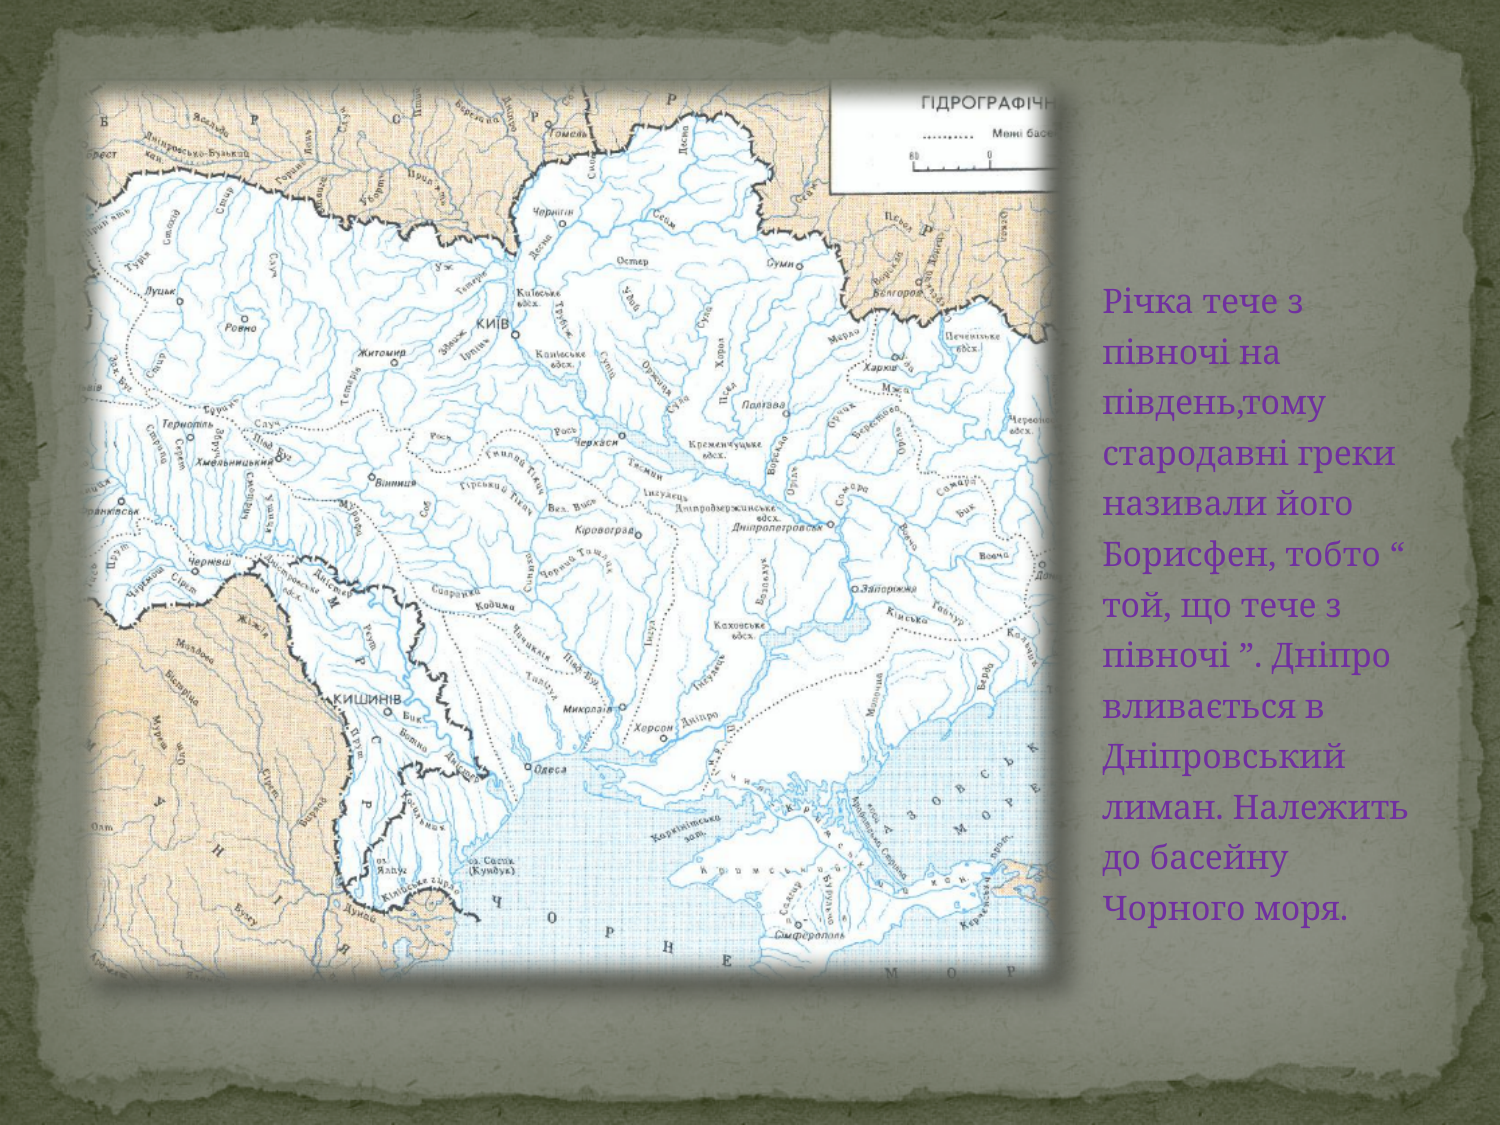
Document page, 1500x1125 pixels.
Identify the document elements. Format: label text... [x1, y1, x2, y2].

picture [75, 75, 1061, 986]
list Річка тече з півночі на південь,тому стародавні греки називали його Борисфен, тобто “ той, що тече з півночі ”. Дніпро вливається в Дніпровський лиман. Належить до басейну Чорного моря. [1087, 262, 1425, 988]
